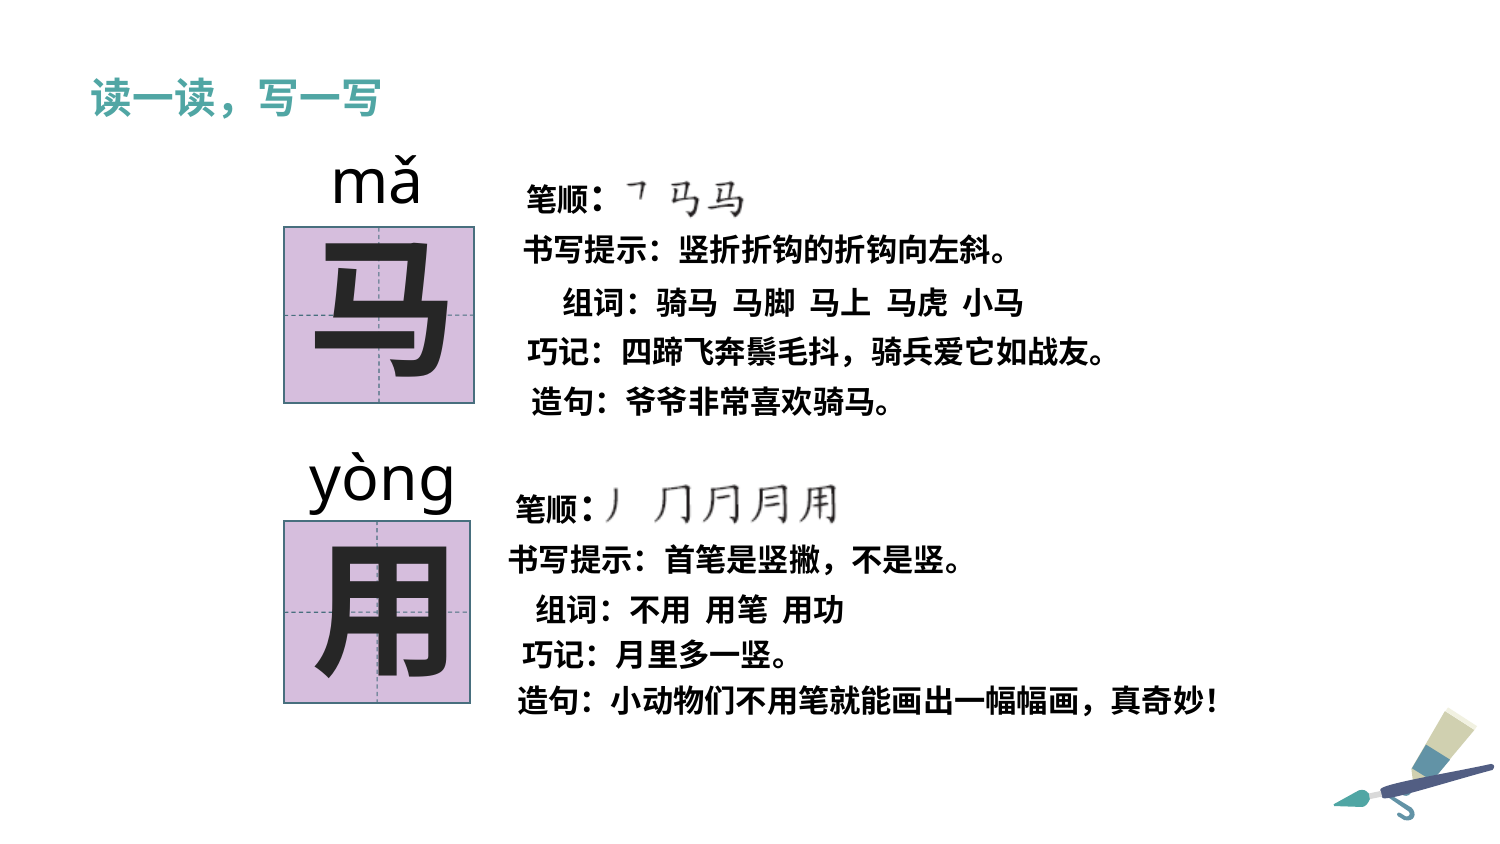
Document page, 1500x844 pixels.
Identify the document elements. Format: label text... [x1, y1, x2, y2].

text_box 造句：爷爷非常喜欢骑马。 [517, 374, 922, 427]
text_box 书写提示：竖折折钩的折钩向左斜。 [507, 222, 1229, 275]
text_box mǎ [315, 133, 439, 224]
text_box [283, 520, 376, 704]
text_box 造句：小动物们不用笔就能画出一幅幅画，真奇妙！ [502, 673, 1229, 726]
picture [624, 174, 763, 227]
text_box 马 [292, 206, 444, 402]
picture [603, 480, 859, 534]
text_box [378, 520, 471, 704]
text_box 组词：不用 用笔 用功 [520, 586, 860, 628]
text_box [283, 226, 475, 404]
text_box 巧记：月里多一竖。 [507, 628, 1159, 673]
text_box 笔顺： [501, 476, 631, 533]
text_box 笔顺： [511, 166, 642, 222]
text_box 组词：骑马 马脚 马上 马虎 小马 [547, 276, 1072, 325]
text_box 读一读，写一写 [76, 64, 426, 129]
text_box 书写提示：首笔是竖撇，不是竖。 [493, 533, 1229, 586]
text_box 用 [296, 506, 453, 702]
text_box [1358, 708, 1481, 844]
text_box 巧记：四蹄飞奔鬃毛抖，骑兵爱它如战友。 [512, 325, 1136, 378]
text_box yòng [295, 430, 472, 521]
